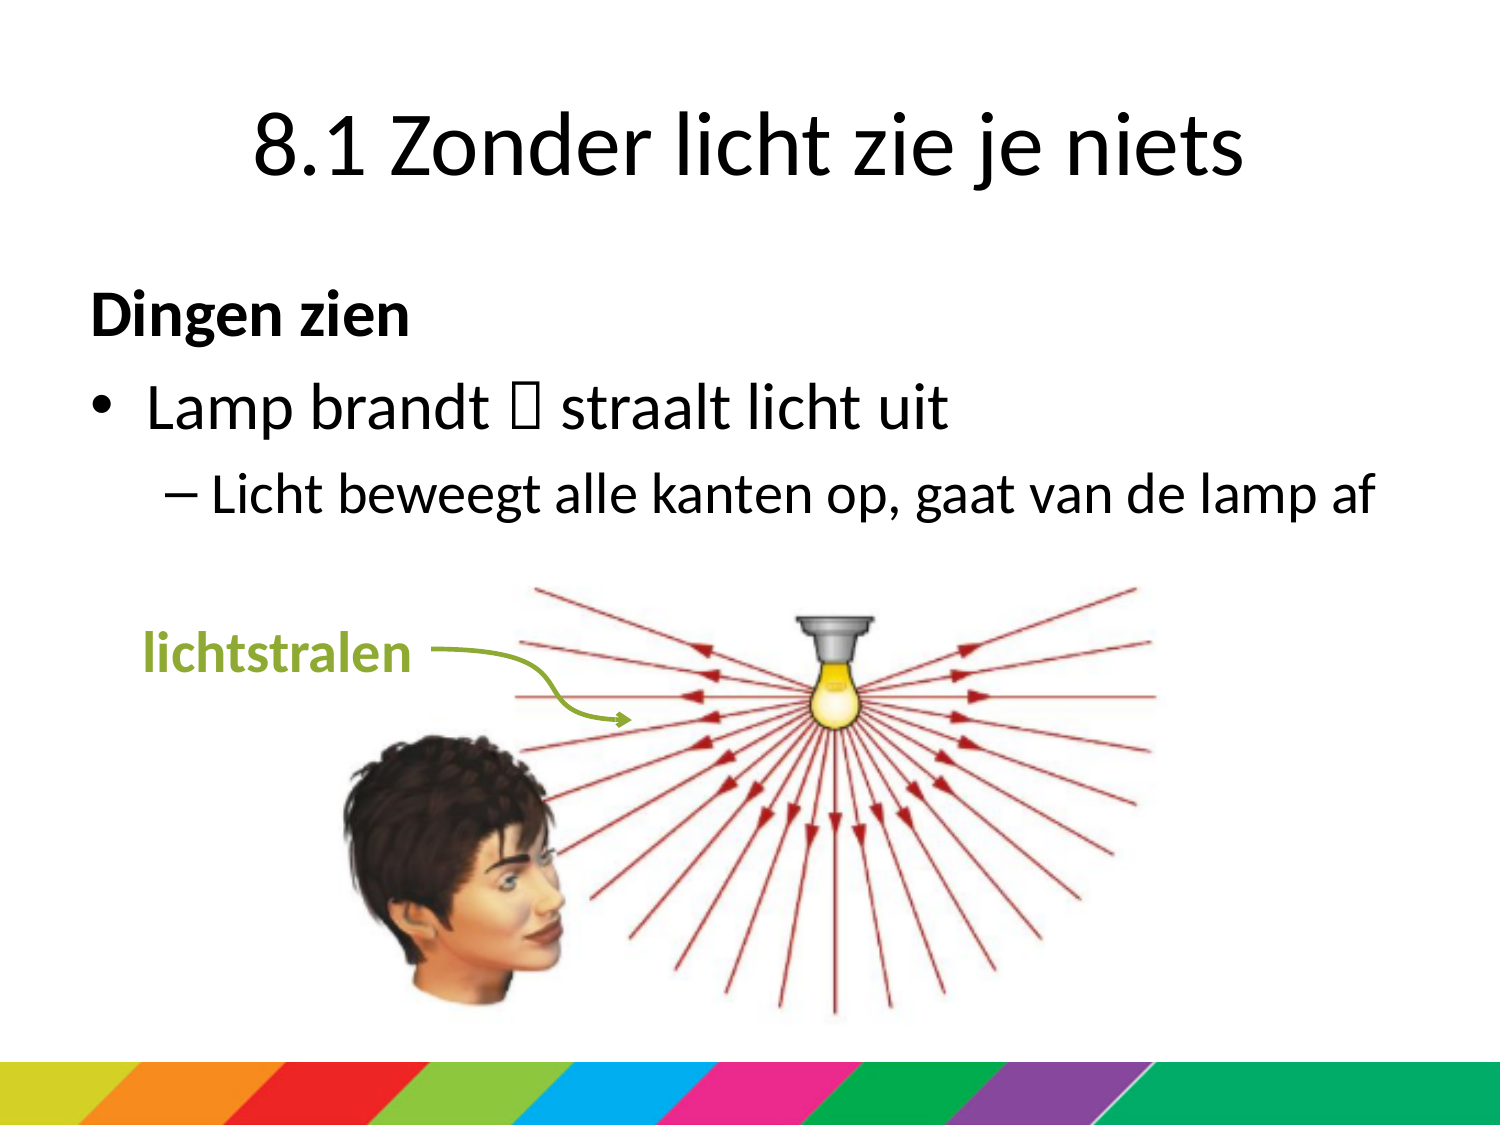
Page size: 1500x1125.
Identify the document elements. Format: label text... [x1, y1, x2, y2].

text_box lichtstralen [123, 606, 314, 692]
picture [319, 562, 1180, 1040]
title 8.1 Zonder licht zie je niets [75, 45, 1425, 233]
picture [656, 1062, 1500, 1125]
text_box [430, 649, 632, 721]
picture [0, 1062, 574, 1125]
list Dingen zien Lamp brandt  straalt licht uit Licht beweegt alle kanten op, gaat van de lamp af [75, 262, 1425, 1005]
